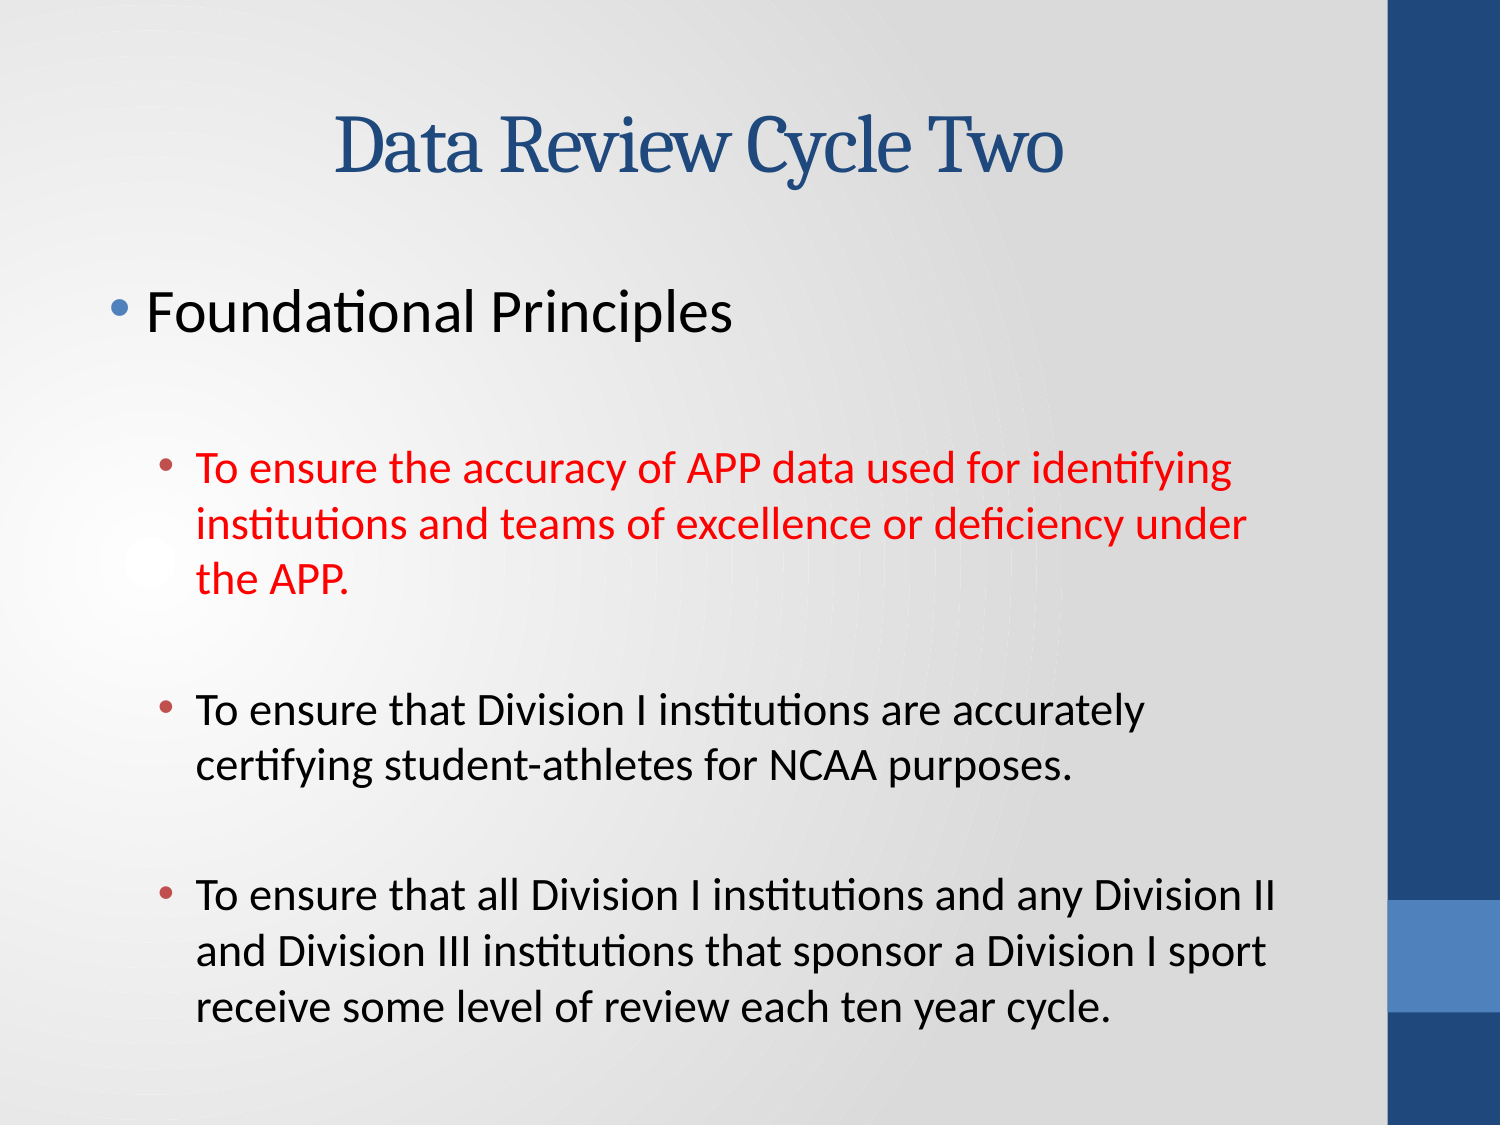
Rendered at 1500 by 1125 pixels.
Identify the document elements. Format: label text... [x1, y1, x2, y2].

list Foundational Principles To ensure the accuracy of APP data used for identifying institutions and teams of excellence or deficiency under the APP. To ensure that Division I institutions are accurately certifying student-athletes for NCAA purposes. To ensure that all Division I institutions and any Division II and Division III institutions that sponsor a Division I sport receive some level of review each ten year cycle. [75, 262, 1325, 1050]
title Data Review Cycle Two [75, 45, 1325, 233]
